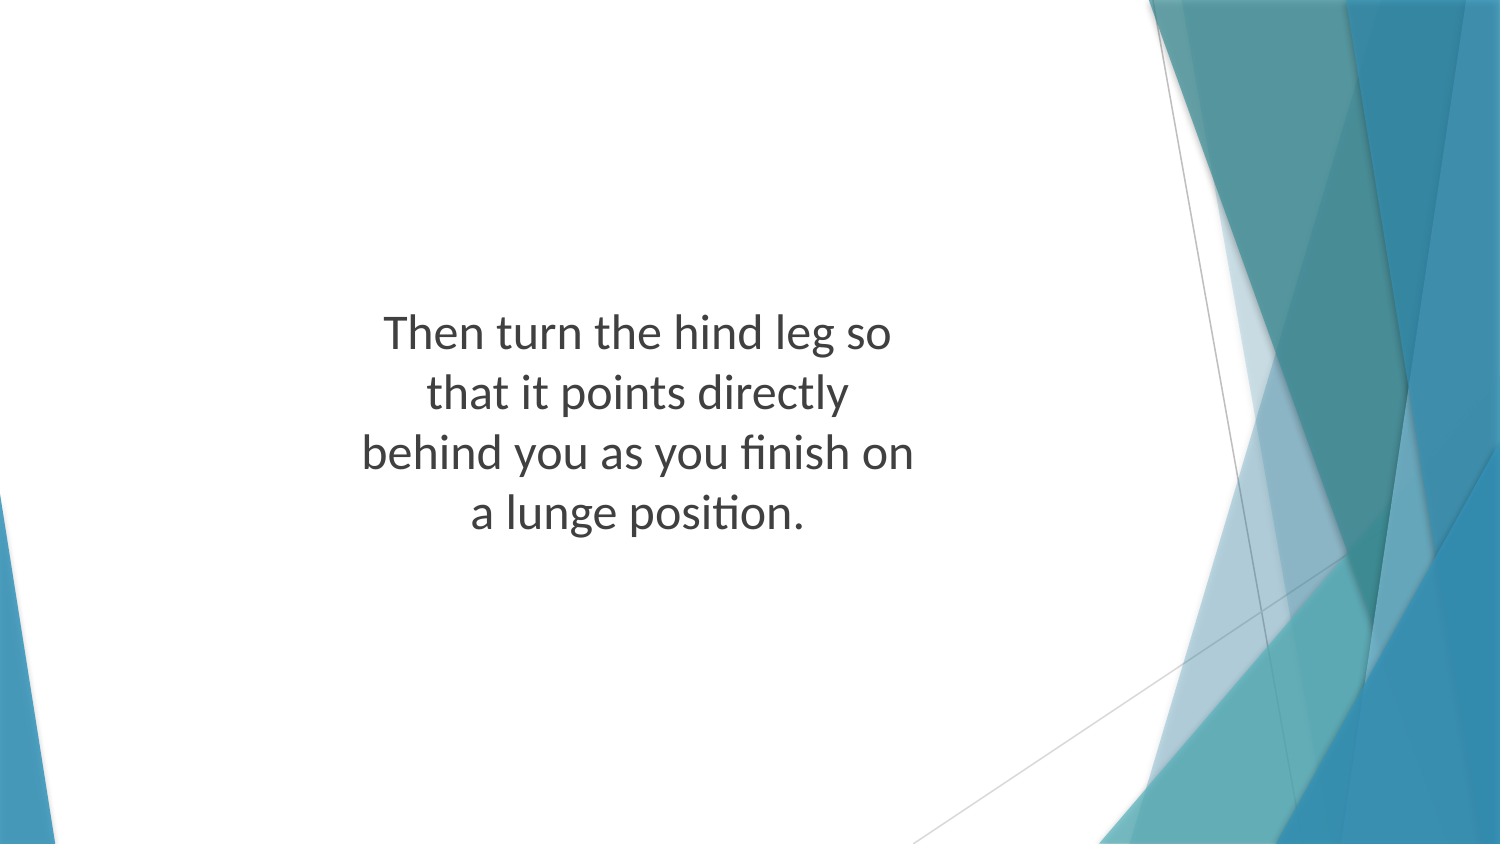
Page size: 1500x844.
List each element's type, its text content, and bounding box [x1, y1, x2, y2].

list Then turn the hind leg so that it points directly behind you as you finish on a lunge position. [336, 291, 939, 600]
